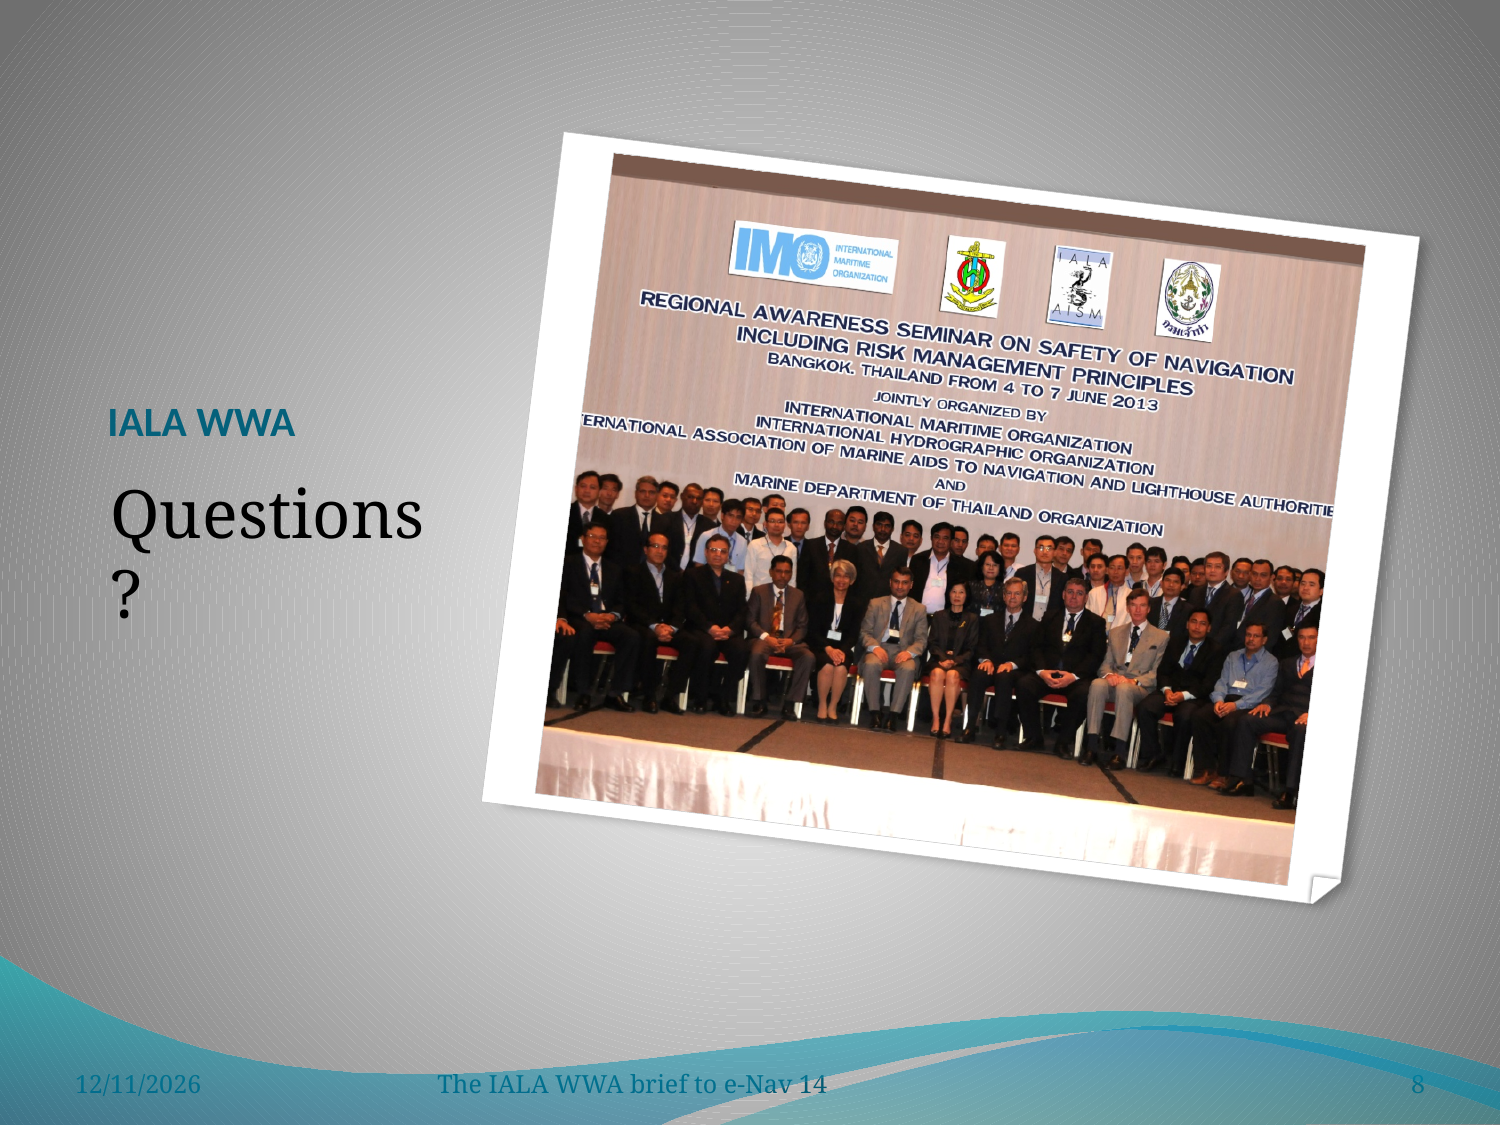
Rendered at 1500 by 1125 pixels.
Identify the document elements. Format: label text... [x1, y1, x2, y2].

picture [536, 552, 566, 796]
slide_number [75, 1042, 425, 1103]
title IALA WWA [99, 193, 463, 453]
slide_number 8 [1325, 1042, 1425, 1103]
picture [1023, 852, 1291, 885]
footer The IALA WWA brief to e-Nav 14 [437, 1042, 988, 1103]
picture [571, 154, 1330, 842]
list Questions? [99, 464, 463, 822]
picture [1333, 242, 1365, 503]
